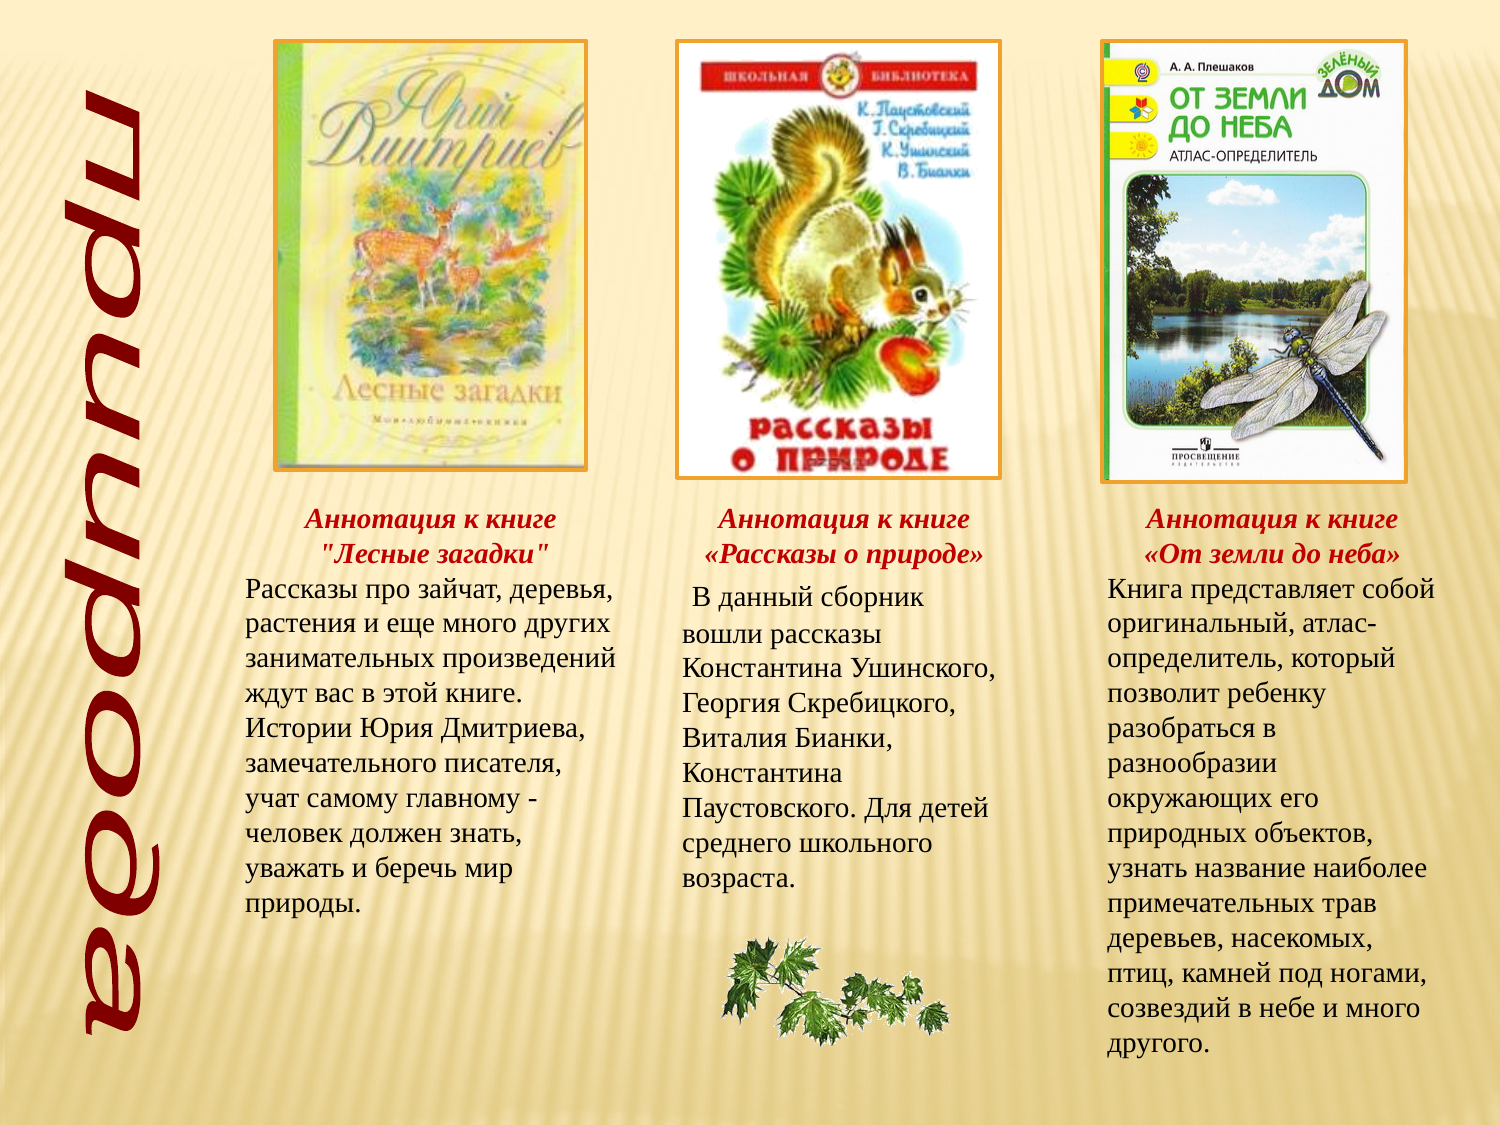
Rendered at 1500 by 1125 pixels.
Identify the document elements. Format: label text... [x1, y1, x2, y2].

picture [714, 928, 955, 1059]
text_box Аннотация к книге «От земли до неба» Книга представляет собой оригинальный, атлас-определитель, который позволит ребенку разобраться в разнообразии окружающих его природных объектов, узнать название наиболее примечательных трав деревьев, насекомых, птиц, камней под ногами, созвездий в небе и много другого. [1092, 491, 1453, 1066]
picture [277, 42, 585, 469]
picture [1104, 42, 1405, 481]
text_box Аннотация к книге "Лесные загадки" Рассказы про зайчат, деревья, растения и еще много других занимательных произведений ждут вас в этой книге. Истории Юрия Дмитриева, замечательного писателя, учат самому главному - человек должен знать, уважать и беречь мир природы. [230, 491, 632, 971]
picture [678, 42, 999, 476]
text_box Аннотация к книге «Рассказы о природе» В данный сборник вошли рассказы Константина Ушинского, Георгия Скребицкого, Виталия Бианки, Константина Паустовского. Для детей среднего школьного возраста. [667, 491, 1022, 901]
